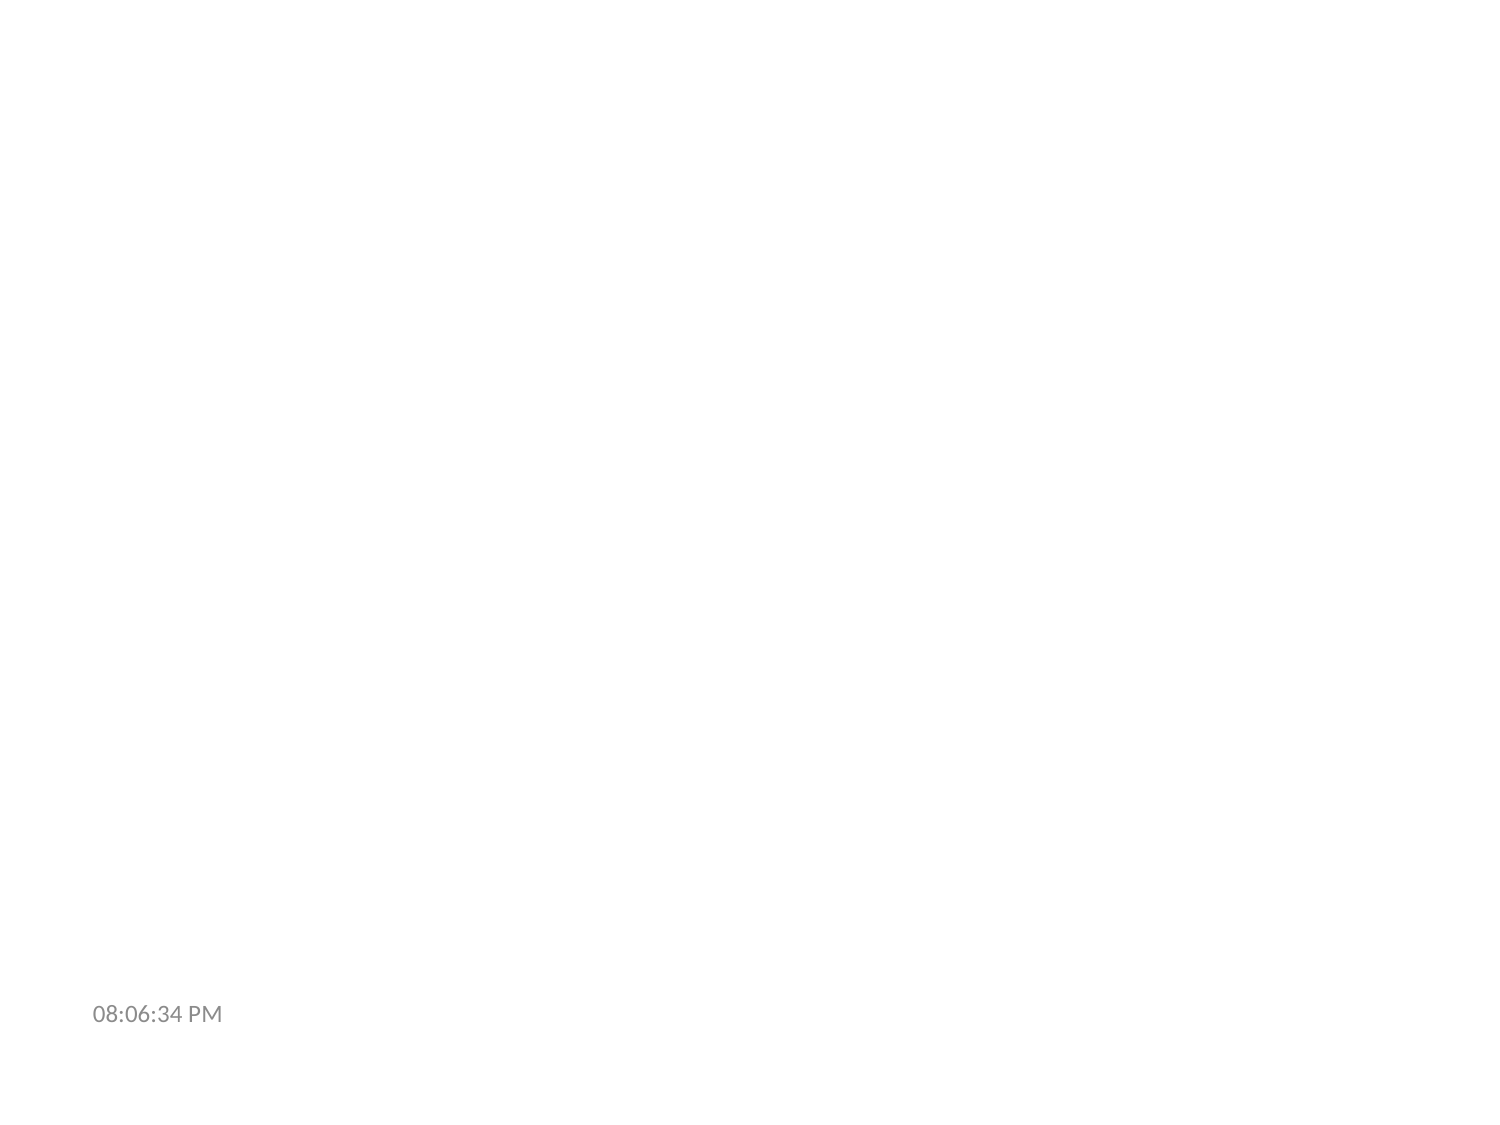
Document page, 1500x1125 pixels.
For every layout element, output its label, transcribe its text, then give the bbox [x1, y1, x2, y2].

text_box 3:35:09 PM [77, 982, 428, 1043]
